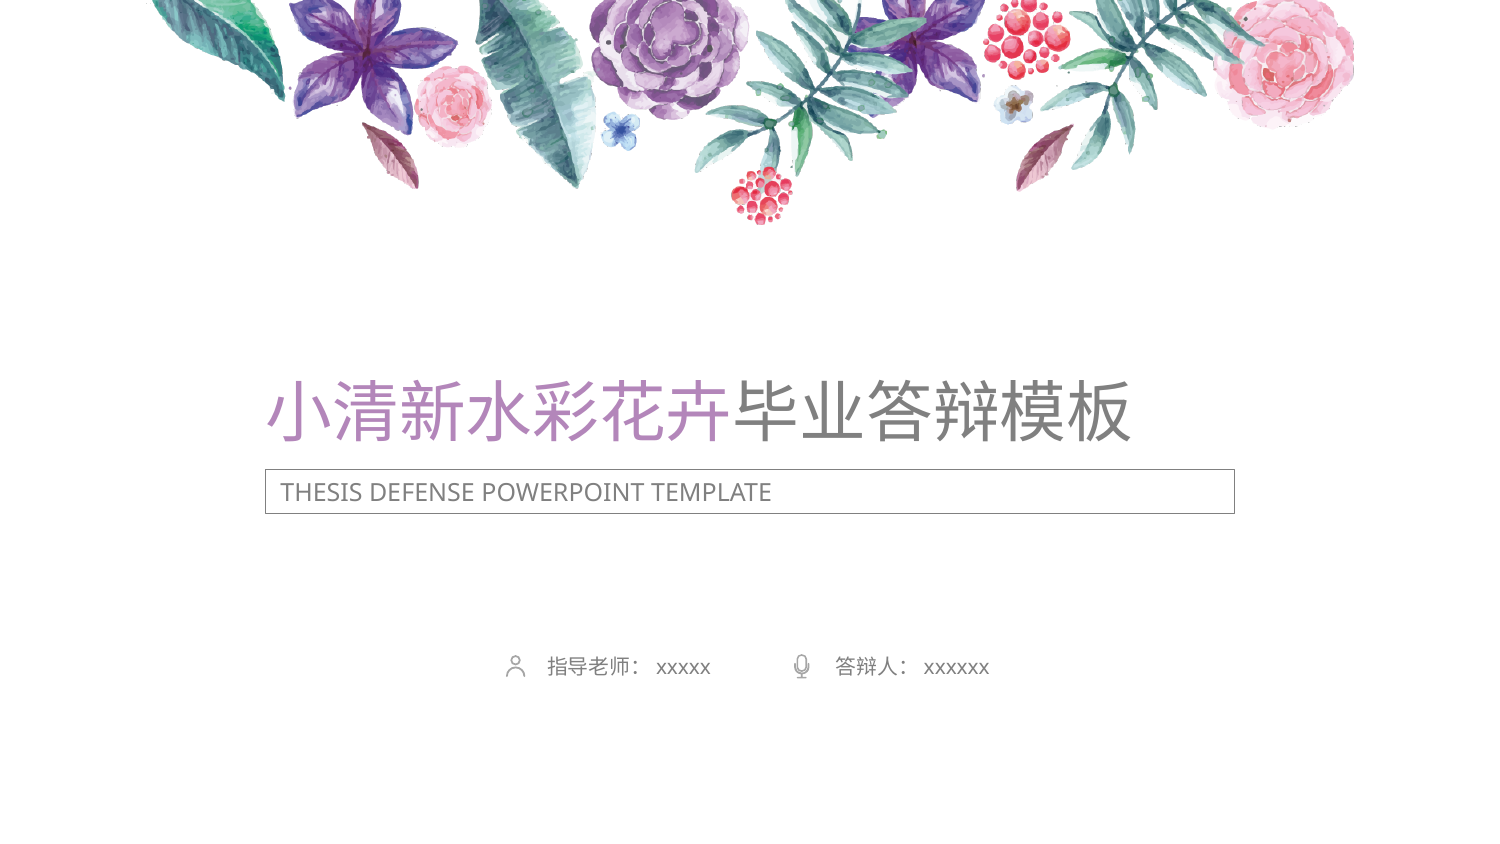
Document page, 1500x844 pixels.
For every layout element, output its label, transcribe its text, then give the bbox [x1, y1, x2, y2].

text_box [793, 653, 810, 679]
text_box 小清新水彩花卉毕业答辩模板 [265, 362, 1235, 458]
text_box 指导老师：xxxxx [532, 646, 726, 686]
text_box 答辩人：xxxxxx [821, 646, 1005, 686]
text_box THESIS DEFENSE POWERPOINT TEMPLATE [265, 469, 1235, 514]
picture [146, 0, 1354, 225]
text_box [505, 654, 526, 678]
